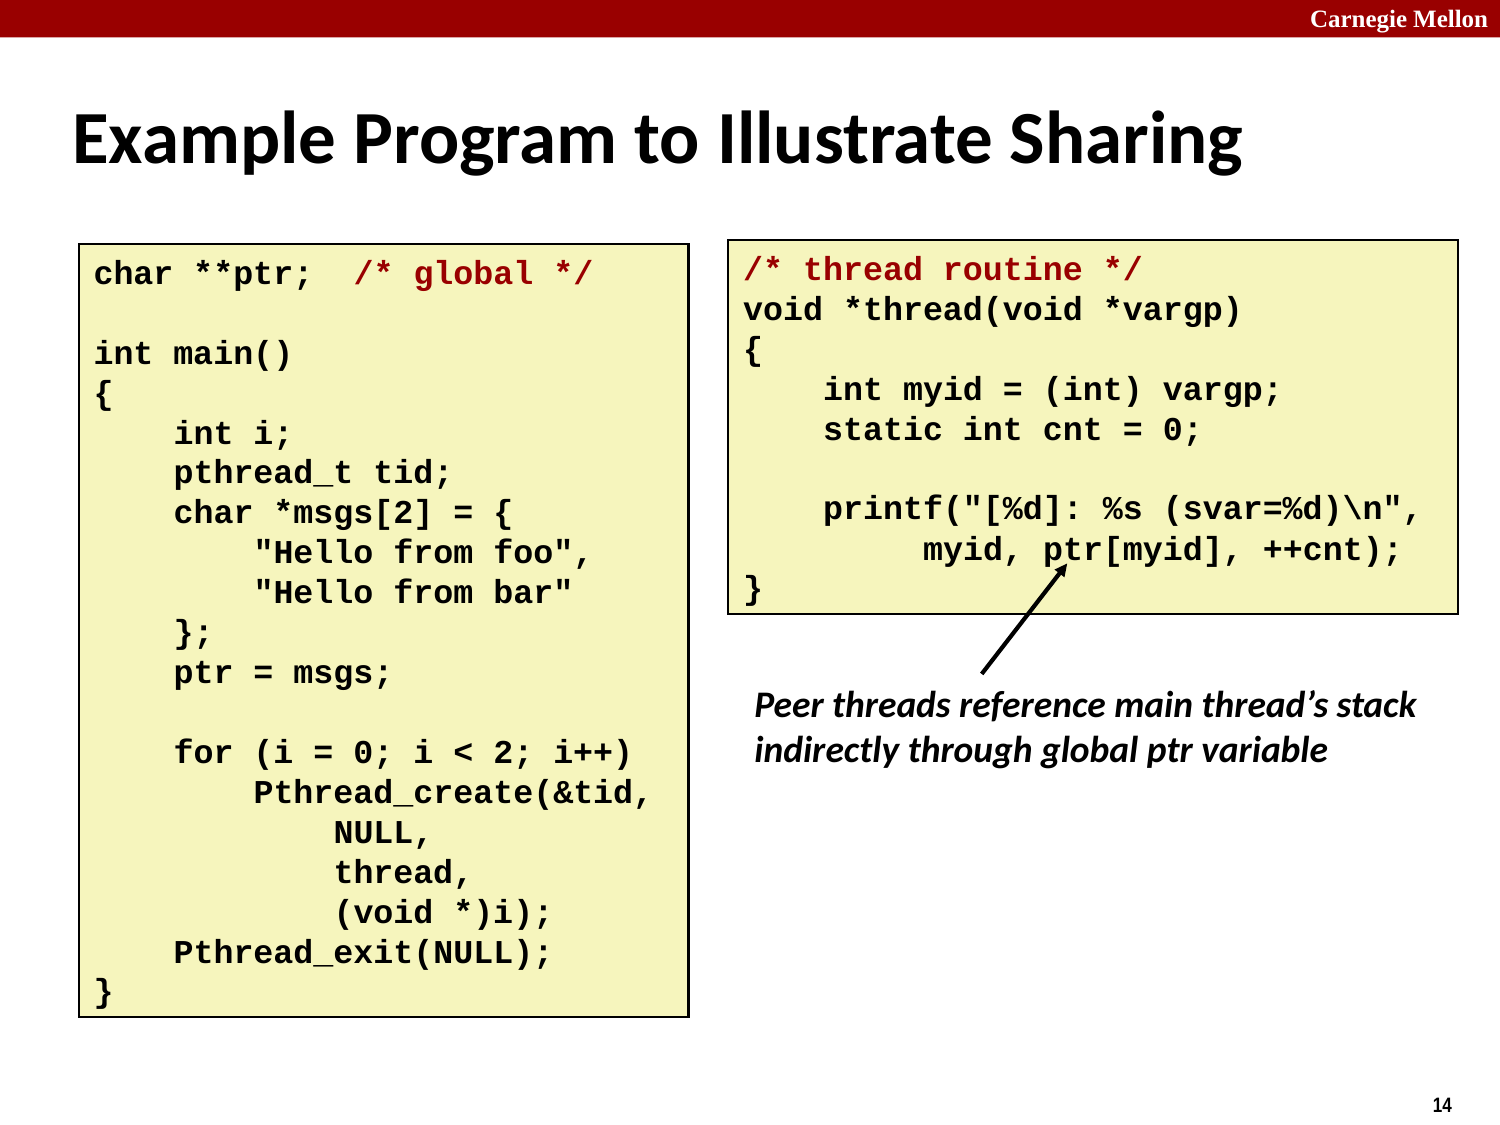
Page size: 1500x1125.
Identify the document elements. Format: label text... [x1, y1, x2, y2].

title Example Program to Illustrate Sharing [57, 71, 1454, 197]
text_box /* thread routine */ void *thread(void *vargp) { int myid = (int) vargp; static int cnt = 0; printf("[%d]: %s (svar=%d)\n", myid, ptr[myid], ++cnt); } [728, 239, 1459, 614]
text_box [981, 563, 1068, 675]
text_box Peer threads reference main thread’s stack indirectly through global ptr variable [739, 679, 1433, 770]
text_box char **ptr; /* global */ int main() { int i; pthread_t tid; char *msgs[2] = { "Hello from foo", "Hello from bar" }; ptr = msgs; for (i = 0; i < 2; i++) Pthread_create(&tid, NULL, thread, (void *)i); Pthread_exit(NULL); } [78, 243, 689, 1017]
